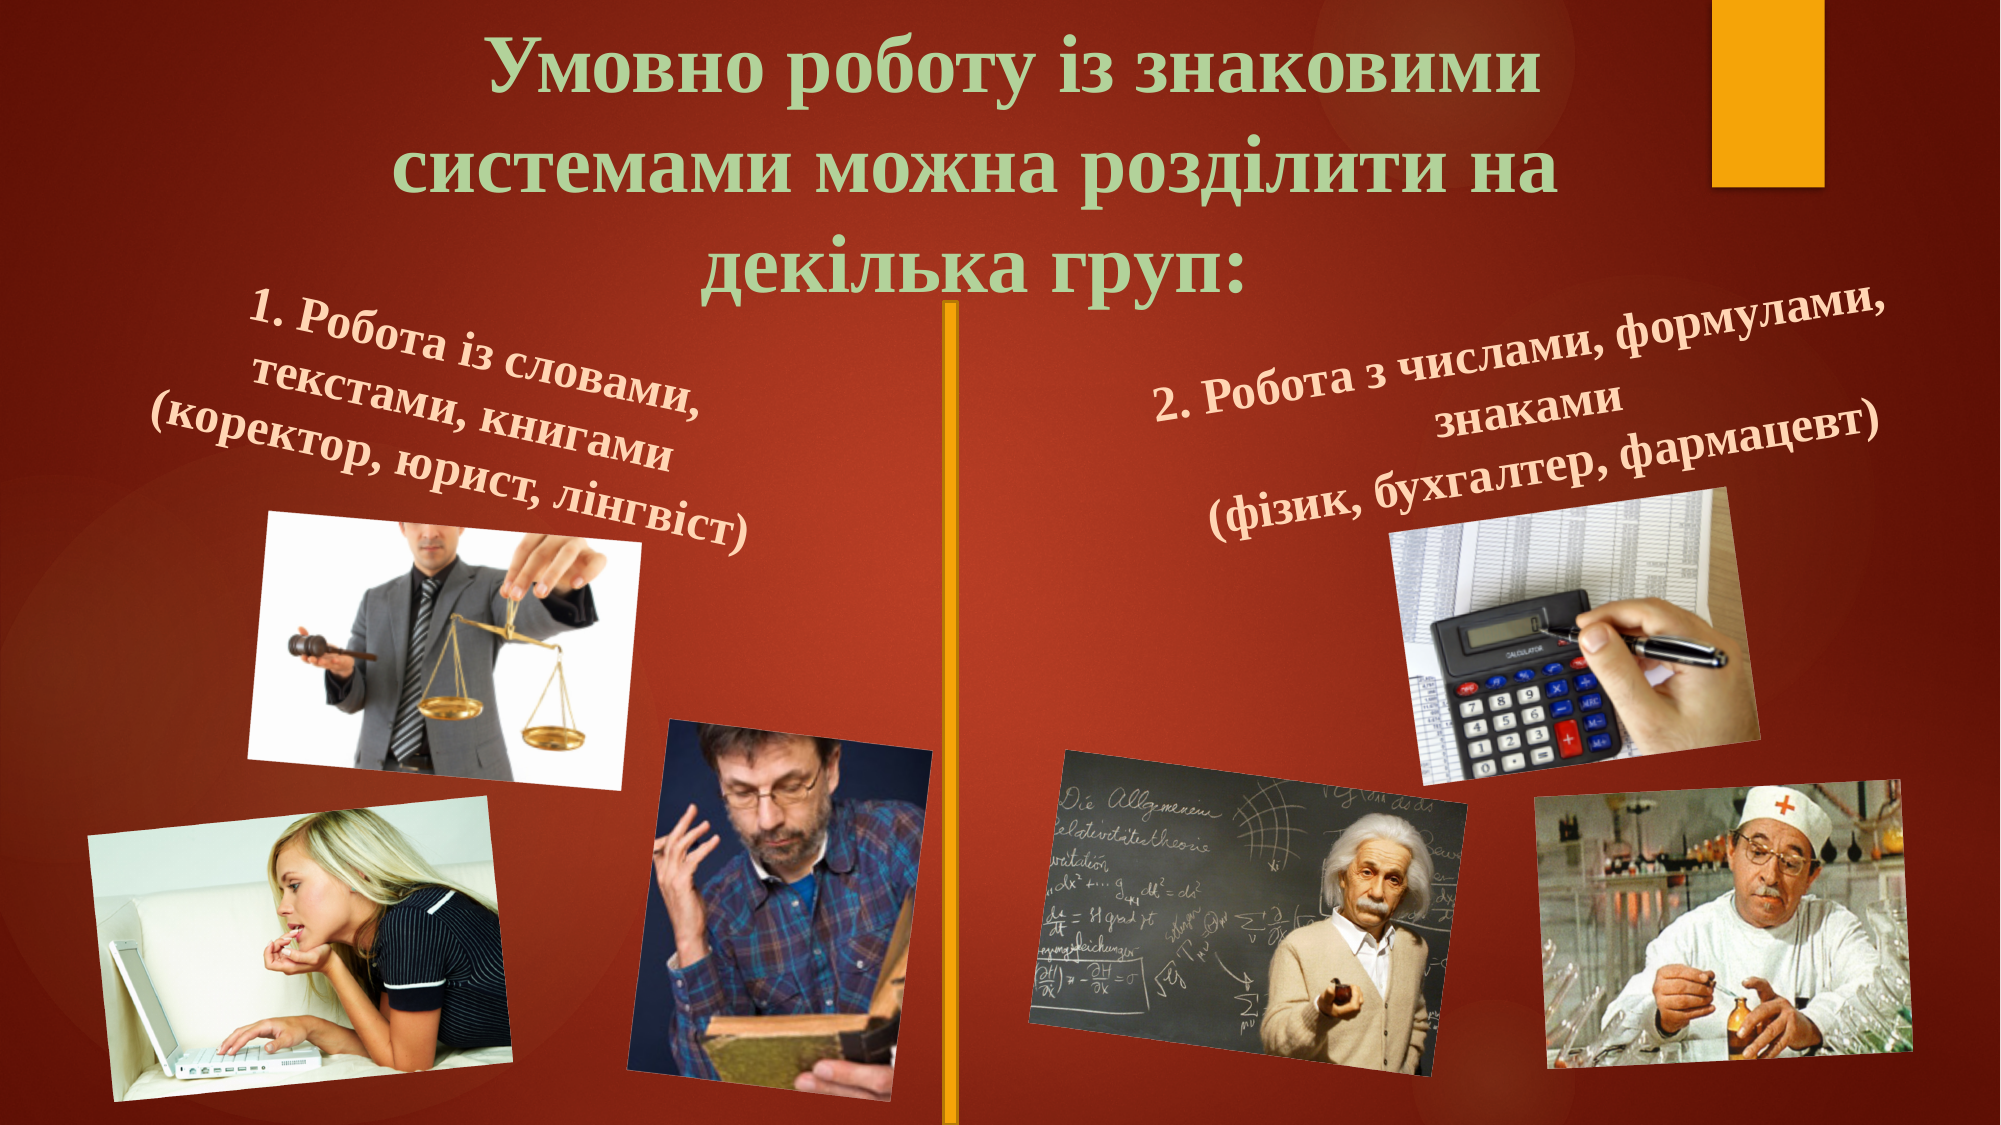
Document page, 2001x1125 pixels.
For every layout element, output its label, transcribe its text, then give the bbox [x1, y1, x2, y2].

picture [628, 720, 932, 1101]
text_box 1. Робота із словами, текстами, книгами (коректор, юрист, лінгвіст) [99, 237, 830, 578]
text_box Умовно роботу із знаковими системами можна розділити на декілька груп: [252, 1, 1700, 317]
picture [1029, 488, 1760, 1077]
text_box 2. Робота з числами, формулами, знаками (фізик, бухгалтер, фармацевт) [1122, 247, 1934, 562]
picture [88, 796, 513, 1102]
picture [1535, 780, 1913, 1068]
picture [248, 511, 641, 790]
text_box [942, 300, 959, 1125]
